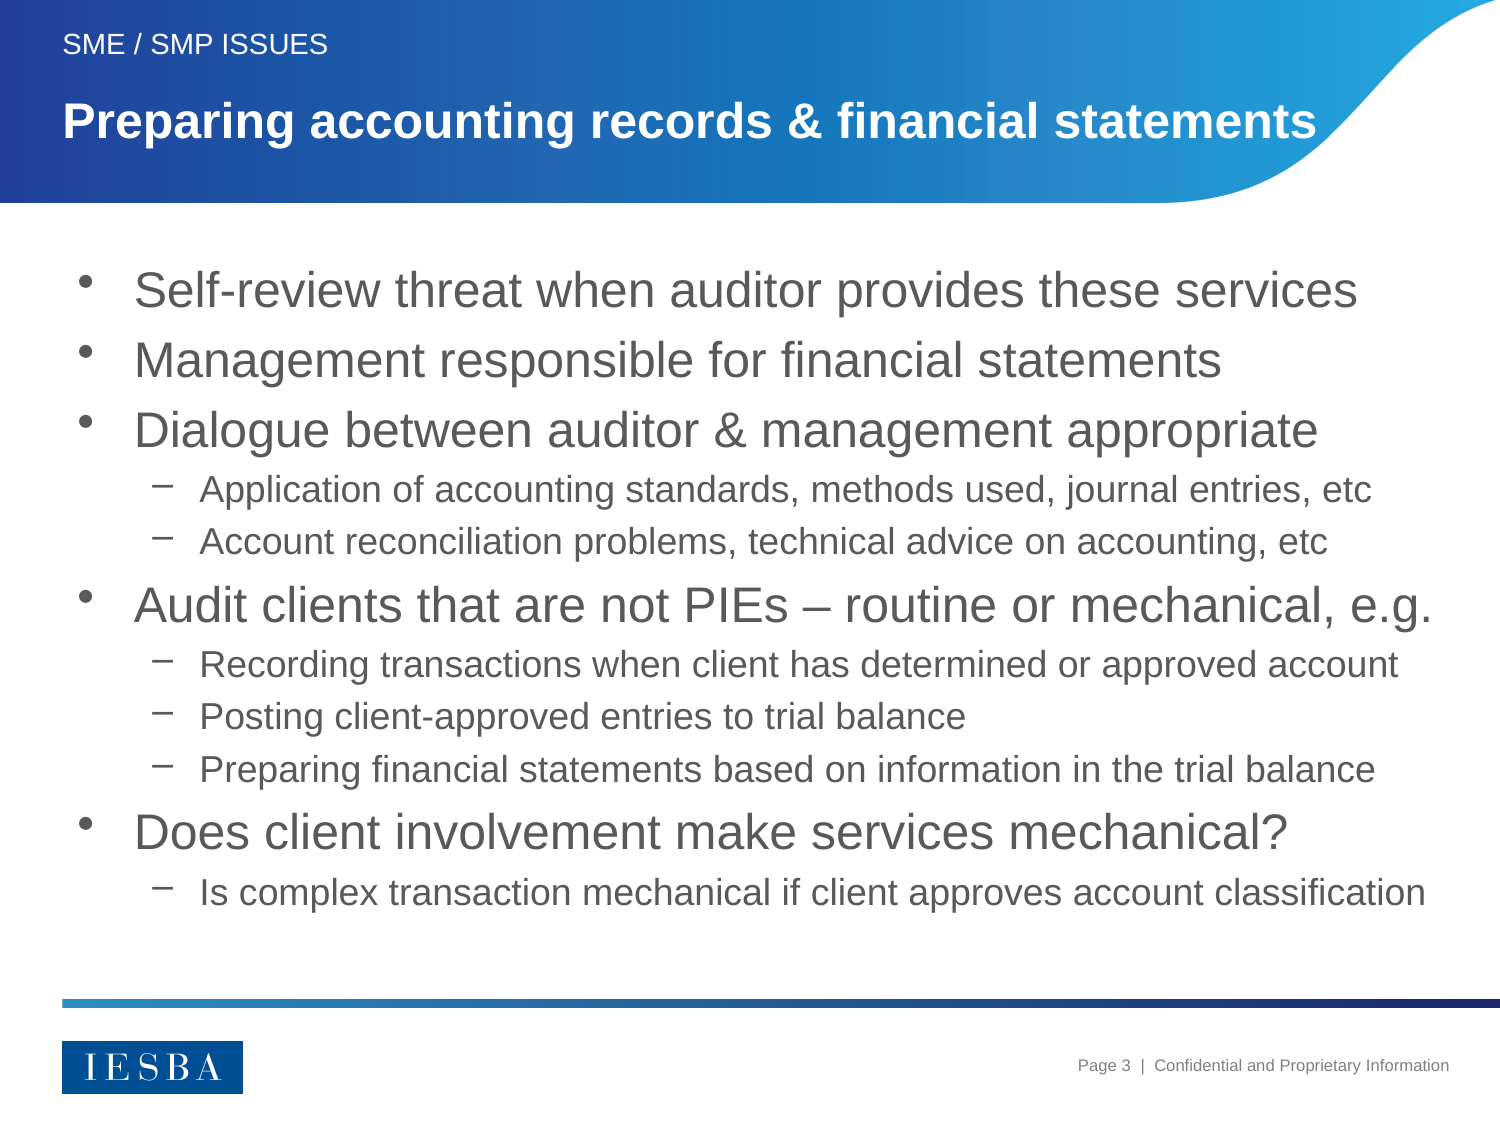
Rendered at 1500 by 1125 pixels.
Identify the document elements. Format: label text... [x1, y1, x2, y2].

subtitle SME / SMP ISSUES [62, 24, 500, 63]
picture [0, 0, 1497, 203]
picture [62, 1041, 243, 1094]
title Preparing accounting records & financial statements [62, 75, 1325, 163]
list Self-review threat when auditor provides these services Management responsible for financial statements Dialogue between auditor & management appropriate Application of accounting standards, methods used, journal entries, etc Account reconciliation problems, technical advice on accounting, etc Audit clients that are not PIEs – routine or mechanical, e.g. Recording transactions when client has determined or approved account Posting client-approved entries to trial balance Preparing financial statements based on information in the trial balance Does client involvement make services mechanical? Is complex transaction mechanical if client approves account classification [62, 249, 1450, 925]
